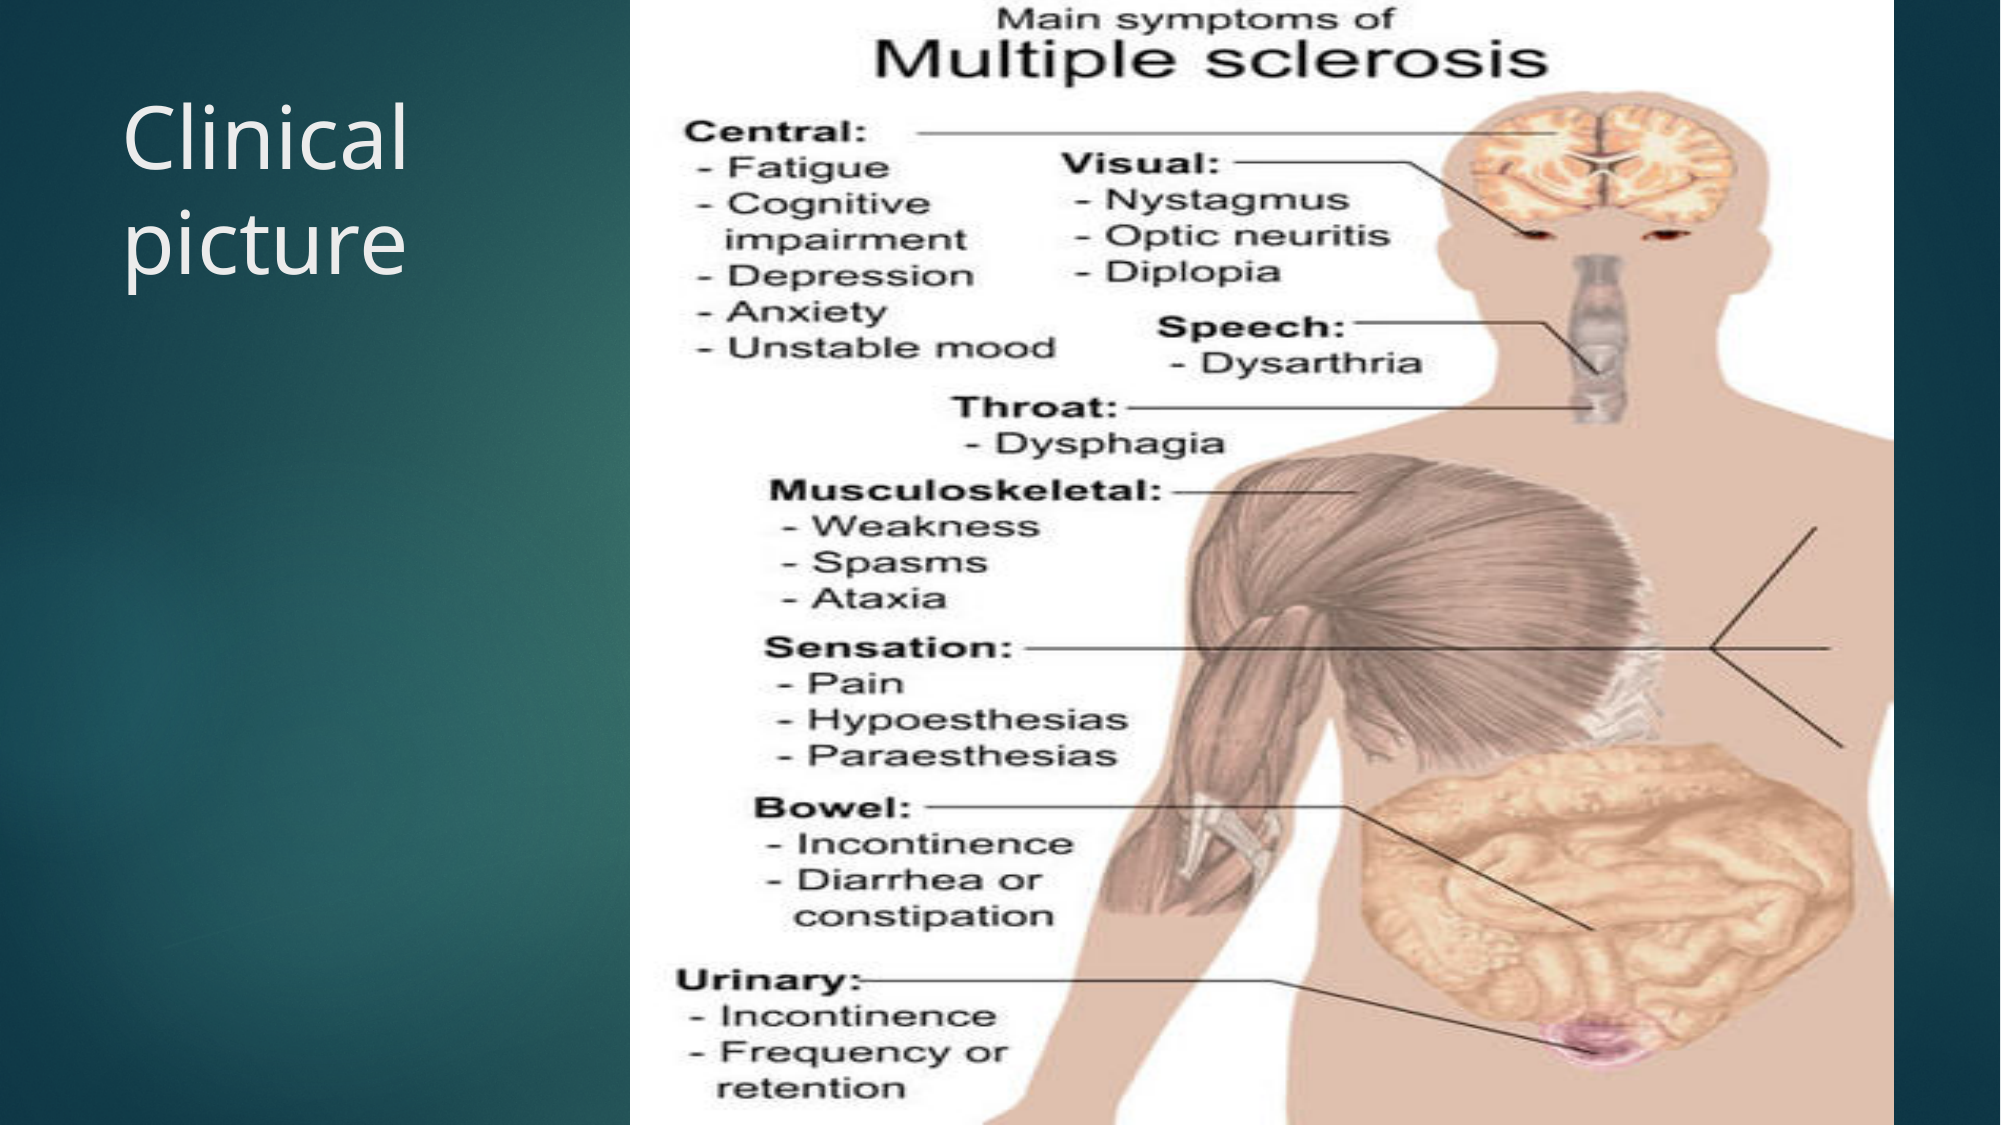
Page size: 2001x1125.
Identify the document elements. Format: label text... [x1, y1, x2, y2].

title Clinical picture [106, 74, 625, 304]
picture [0, 0, 1895, 1125]
